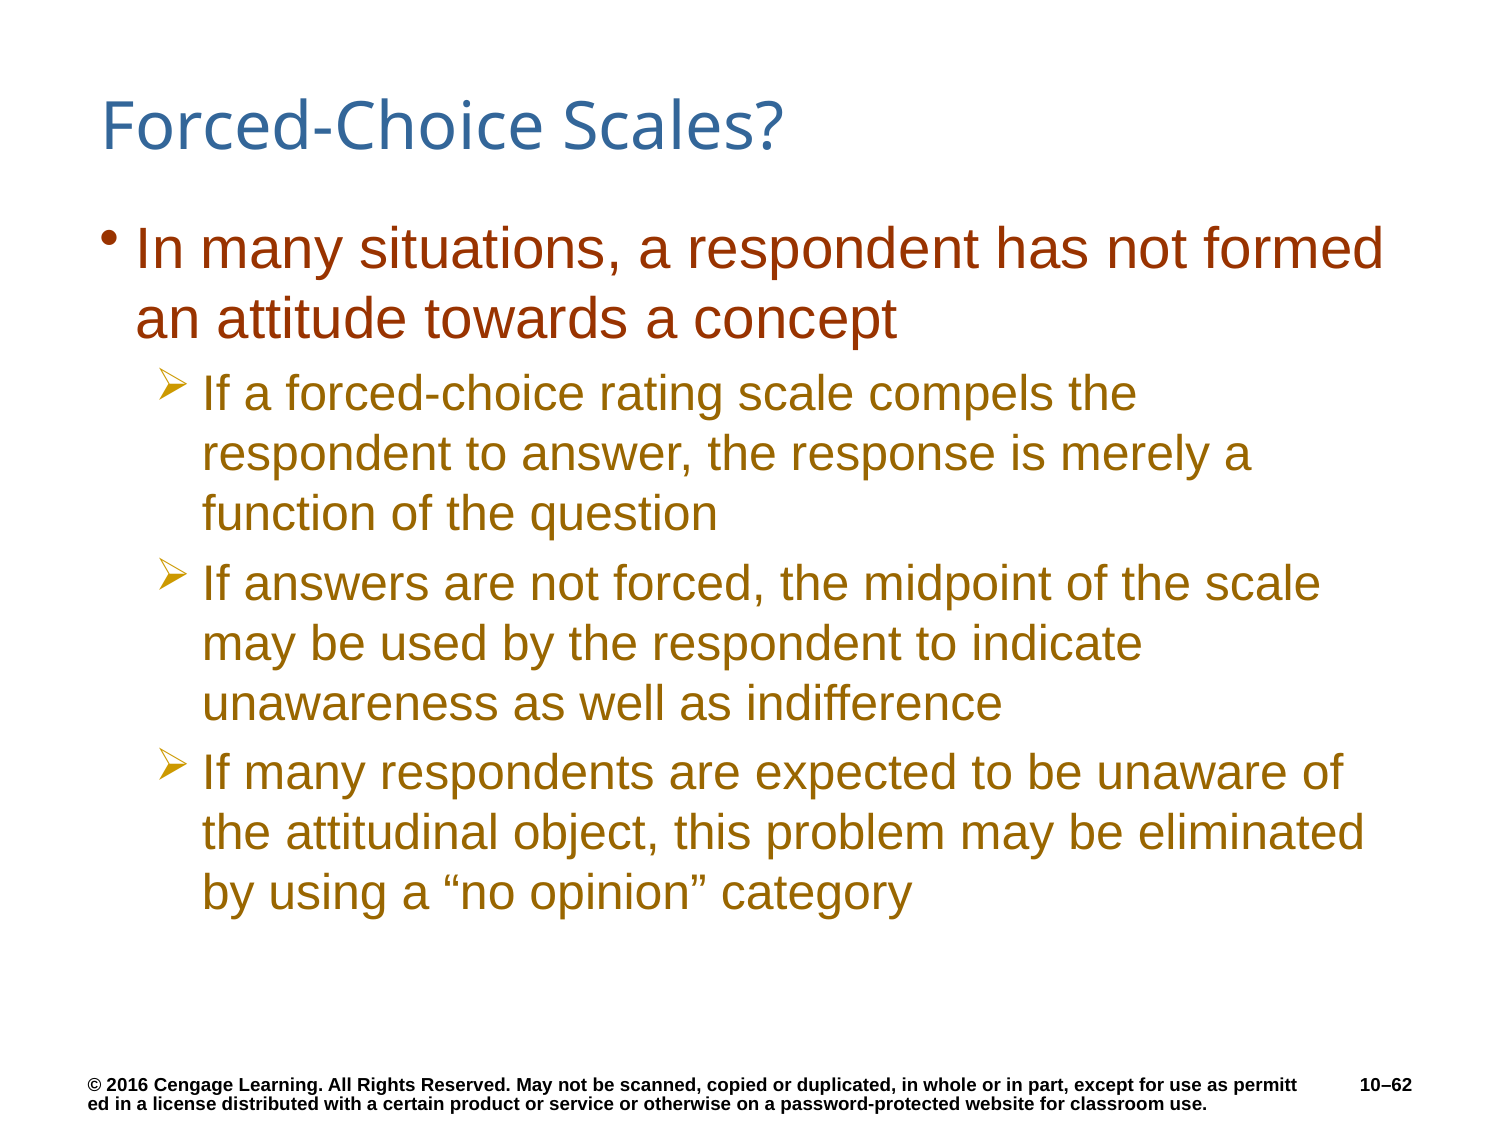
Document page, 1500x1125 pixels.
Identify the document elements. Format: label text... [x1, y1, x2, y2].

footer © 2016 Cengage Learning. All Rights Reserved. May not be scanned, copied or duplicated, in whole or in part, except for use as permitted in a license distributed with a certain product or service or otherwise on a password-protected website for classroom use. [87, 1057, 1050, 1103]
slide_number 10–62 [1050, 1042, 1413, 1103]
title Forced-Choice Scales? [85, 75, 1411, 171]
list In many situations, a respondent has not formed an attitude towards a concept If a forced-choice rating scale compels the respondent to answer, the response is merely a function of the question If answers are not forced, the midpoint of the scale may be used by the respondent to indicate unawareness as well as indifference If many respondents are expected to be unaware of the attitudinal object, this problem may be eliminated by using a “no opinion” category [84, 202, 1414, 1013]
